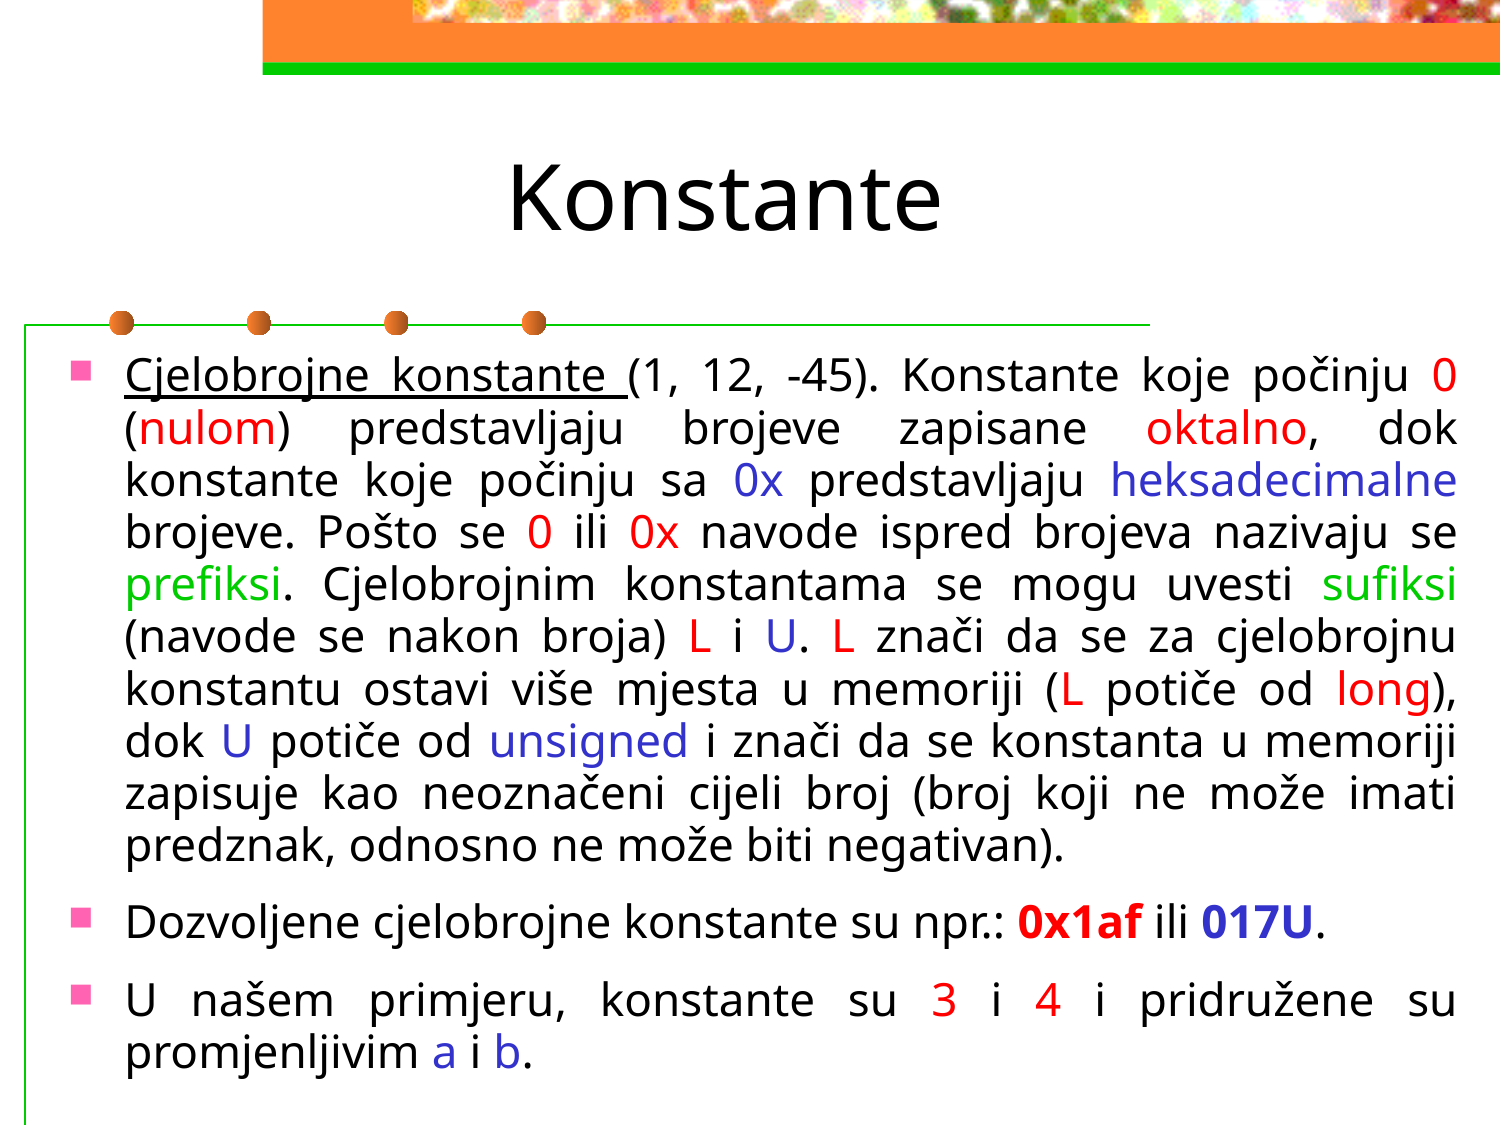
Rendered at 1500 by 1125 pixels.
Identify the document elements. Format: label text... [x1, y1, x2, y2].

list Cjelobrojne konstante (1, 12, -45). Konstante koje počinju 0 (nulom) predstavljaju brojeve zapisane oktalno, dok konstante koje počinju sa 0x predstavljaju heksadecimalne brojeve. Pošto se 0 ili 0x navode ispred brojeva nazivaju se prefiksi. Cjelobrojnim konstantama se mogu uvesti sufiksi (navode se nakon broja) L i U. L znači da se za cjelobrojnu konstantu ostavi više mjesta u memoriji (L potiče od long), dok U potiče od unsigned i znači da se konstanta u memoriji zapisuje kao neoznačeni cijeli broj (broj koji ne može imati predznak, odnosno ne može biti negativan). Dozvoljene cjelobrojne konstante su npr.: 0x1af ili 017U. U našem primjeru, konstante su 3 i 4 i pridružene su promjenljivim a i b. [53, 342, 1473, 1118]
title Konstante [87, 99, 1363, 288]
picture [412, 0, 1500, 23]
